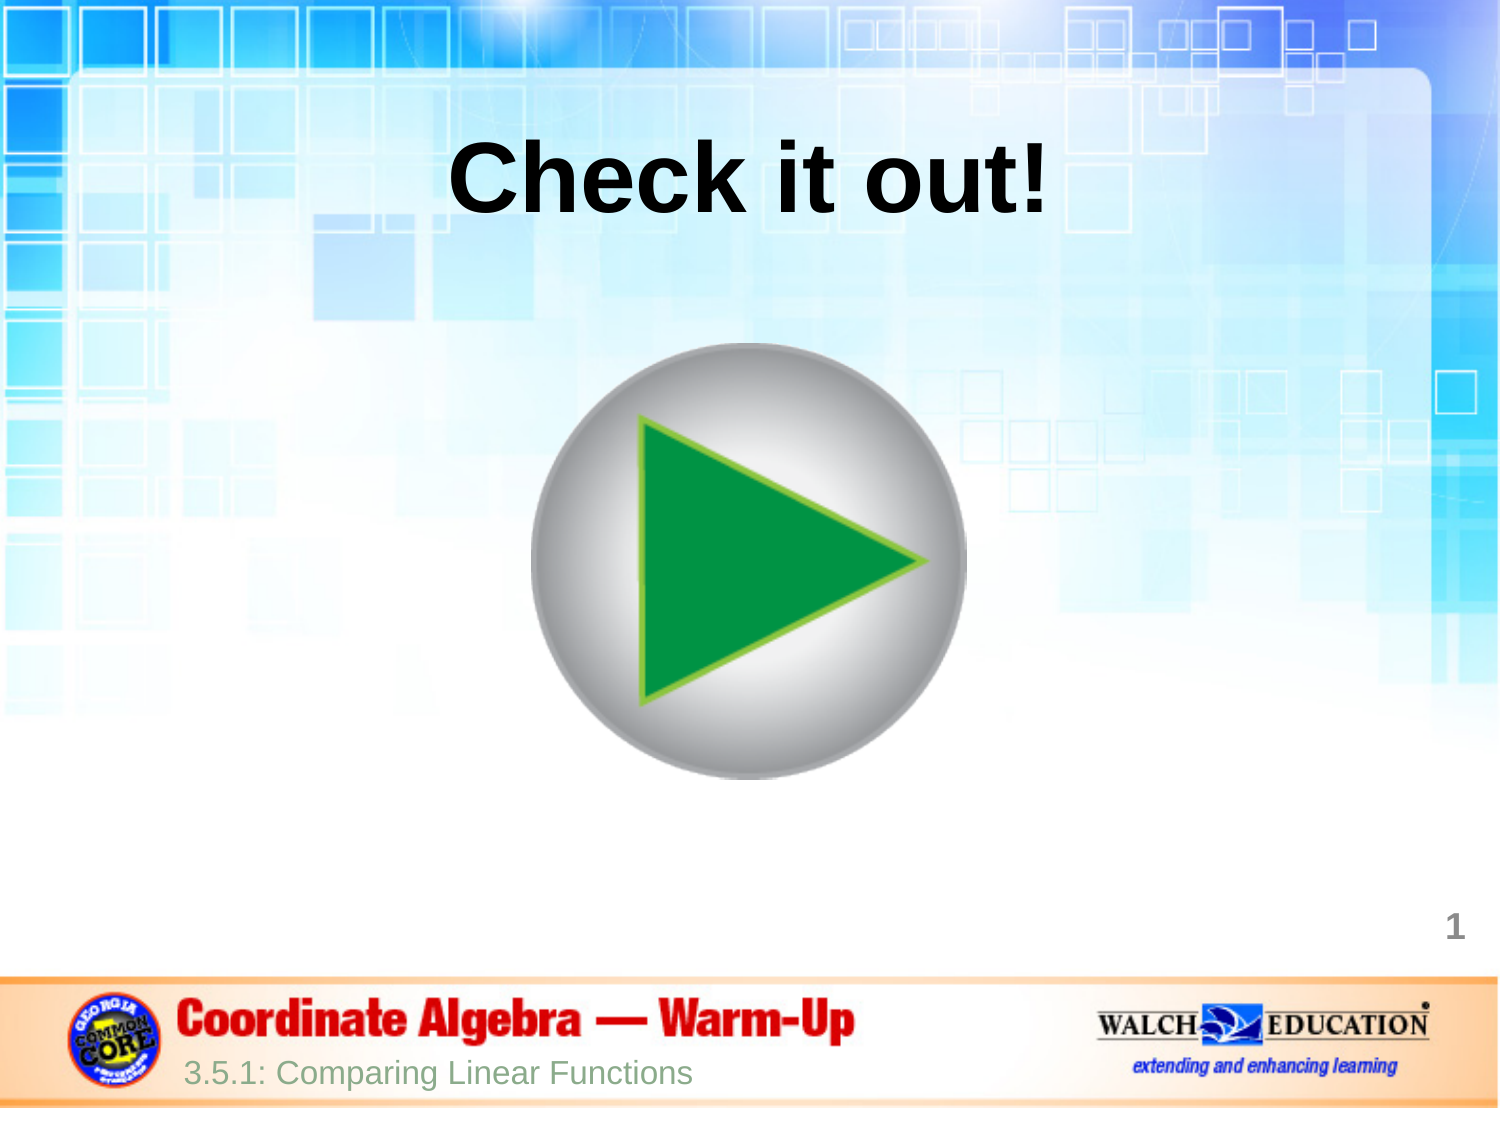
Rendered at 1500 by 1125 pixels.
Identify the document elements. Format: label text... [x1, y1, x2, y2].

subtitle Check it out! [105, 105, 1394, 925]
slide_number 1 [1361, 901, 1481, 949]
picture [0, 0, 1500, 1108]
footer 3.5.1: Comparing Linear Functions [168, 1048, 1067, 1094]
